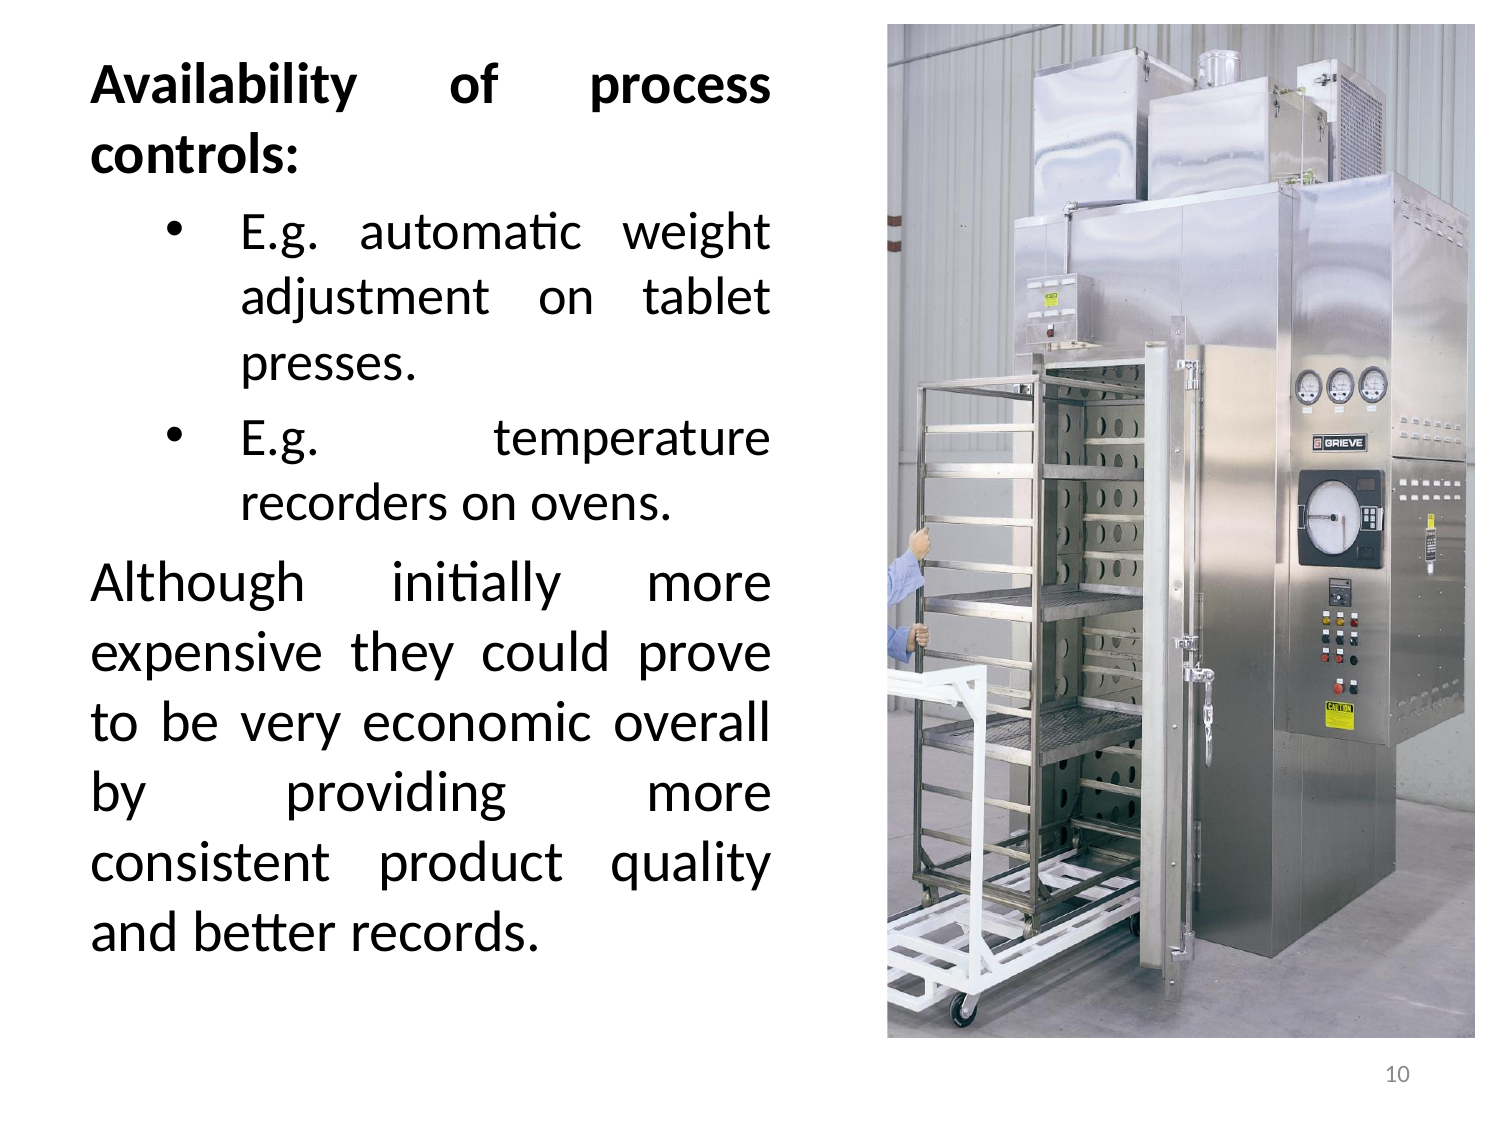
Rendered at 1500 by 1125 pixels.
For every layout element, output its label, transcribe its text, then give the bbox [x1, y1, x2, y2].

slide_number 10 [1074, 1047, 1425, 1103]
picture [887, 24, 1476, 1038]
list Availability of process controls: E.g. automatic weight adjustment on tablet presses. E.g. temperature recorders on ovens. Although initially more expensive they could prove to be very economic overall by providing more consistent product quality and better records. [75, 37, 788, 1063]
